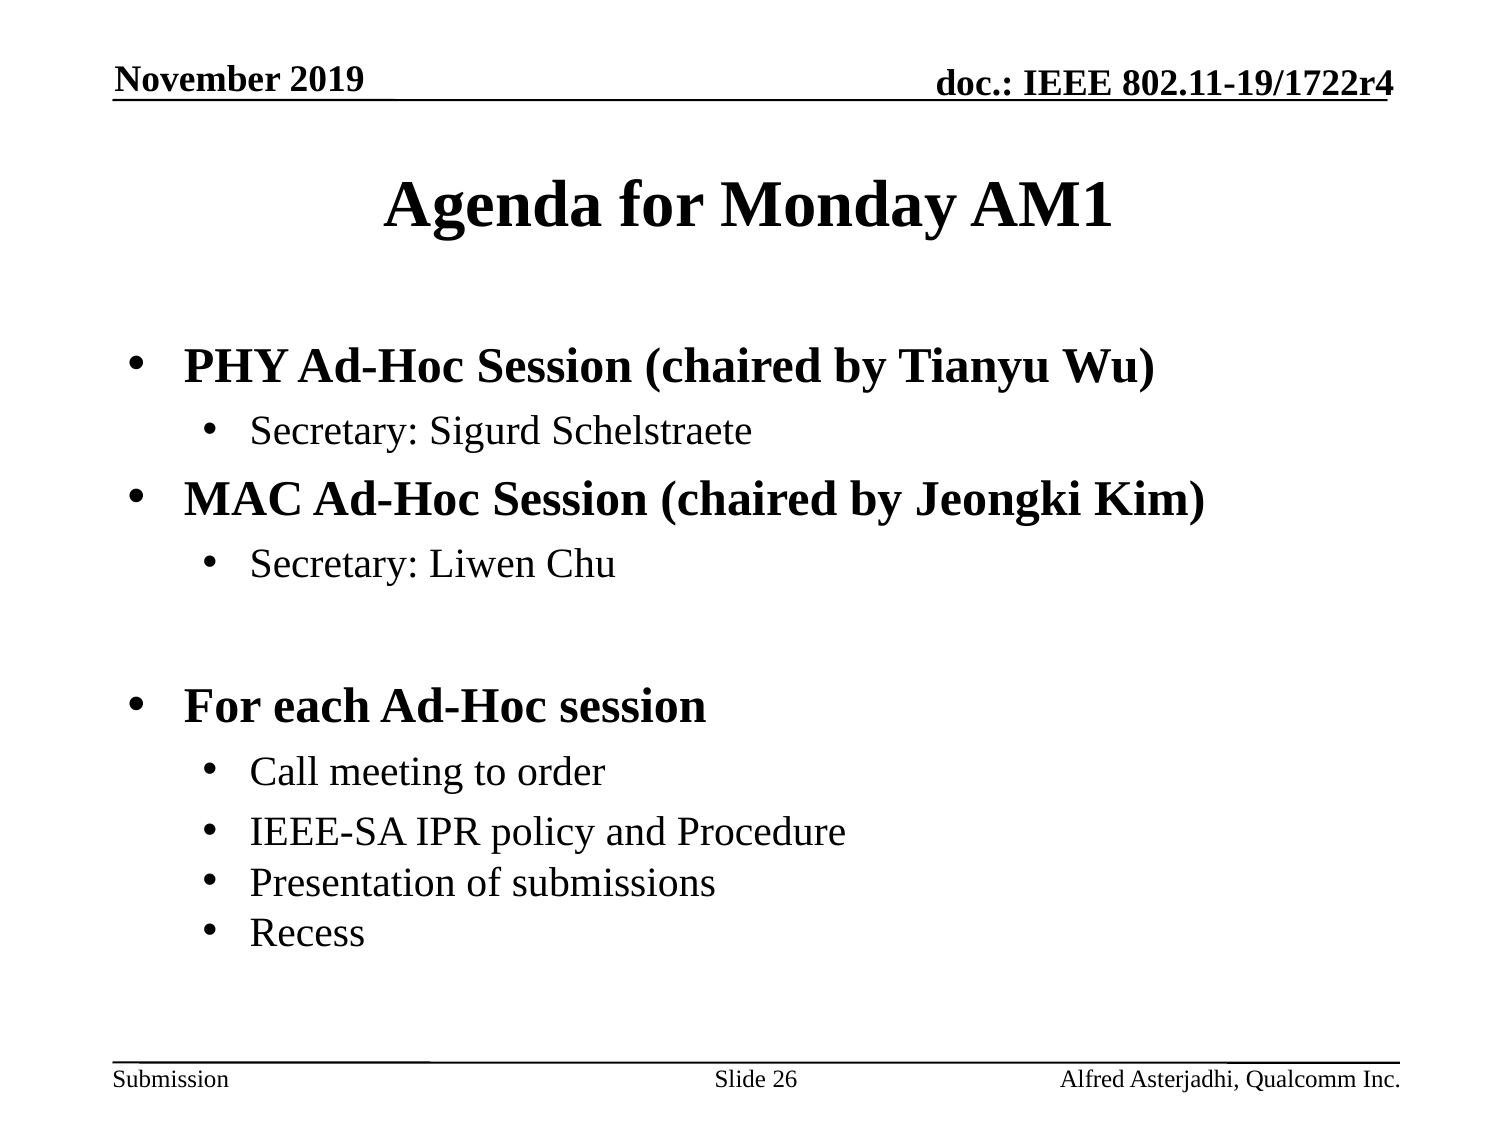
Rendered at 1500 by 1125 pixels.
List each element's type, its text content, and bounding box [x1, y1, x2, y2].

footer Alfred Asterjadhi, Qualcomm Inc. [878, 1061, 1402, 1093]
list PHY Ad-Hoc Session (chaired by Tianyu Wu) Secretary: Sigurd Schelstraete MAC Ad-Hoc Session (chaired by Jeongki Kim) Secretary: Liwen Chu For each Ad-Hoc session Call meeting to order IEEE-SA IPR policy and Procedure Presentation of submissions Recess [112, 324, 1388, 1000]
slide_number Slide 26 [712, 1061, 800, 1123]
title Agenda for Monday AM1 [112, 112, 1388, 288]
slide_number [114, 54, 423, 100]
